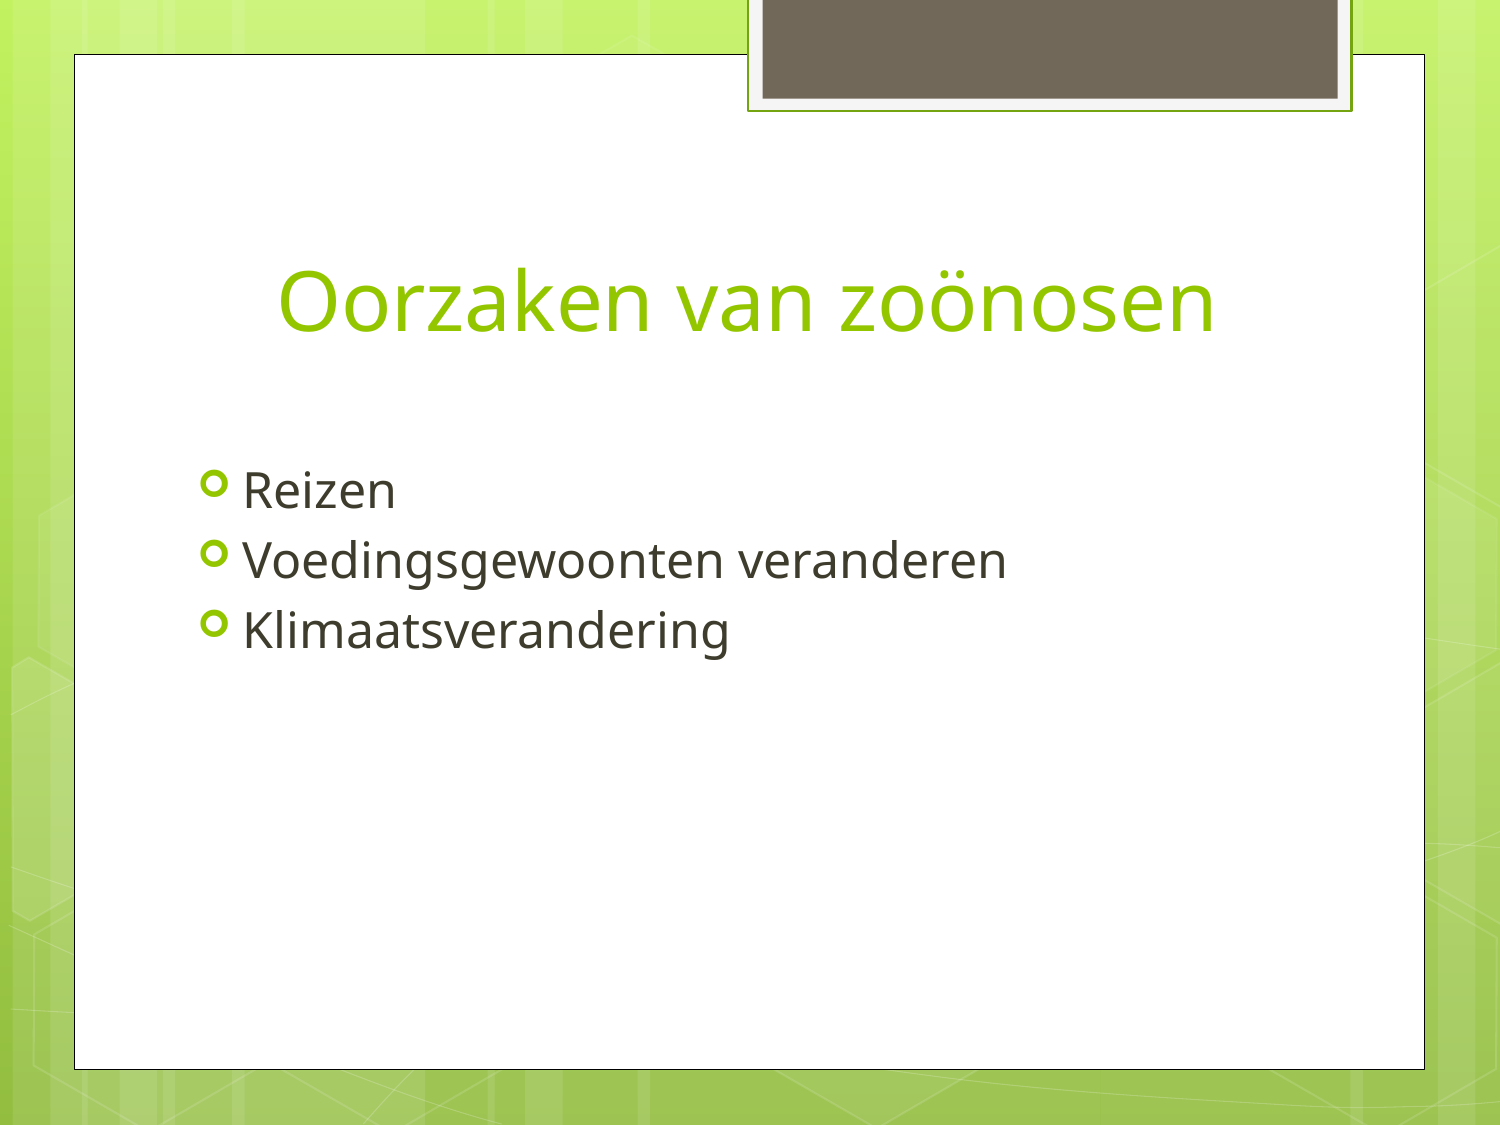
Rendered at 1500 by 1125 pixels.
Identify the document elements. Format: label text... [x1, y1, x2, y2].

title Oorzaken van zoönosen [171, 168, 1324, 357]
list Reizen Voedingsgewoonten veranderen Klimaatsverandering [171, 381, 1283, 957]
